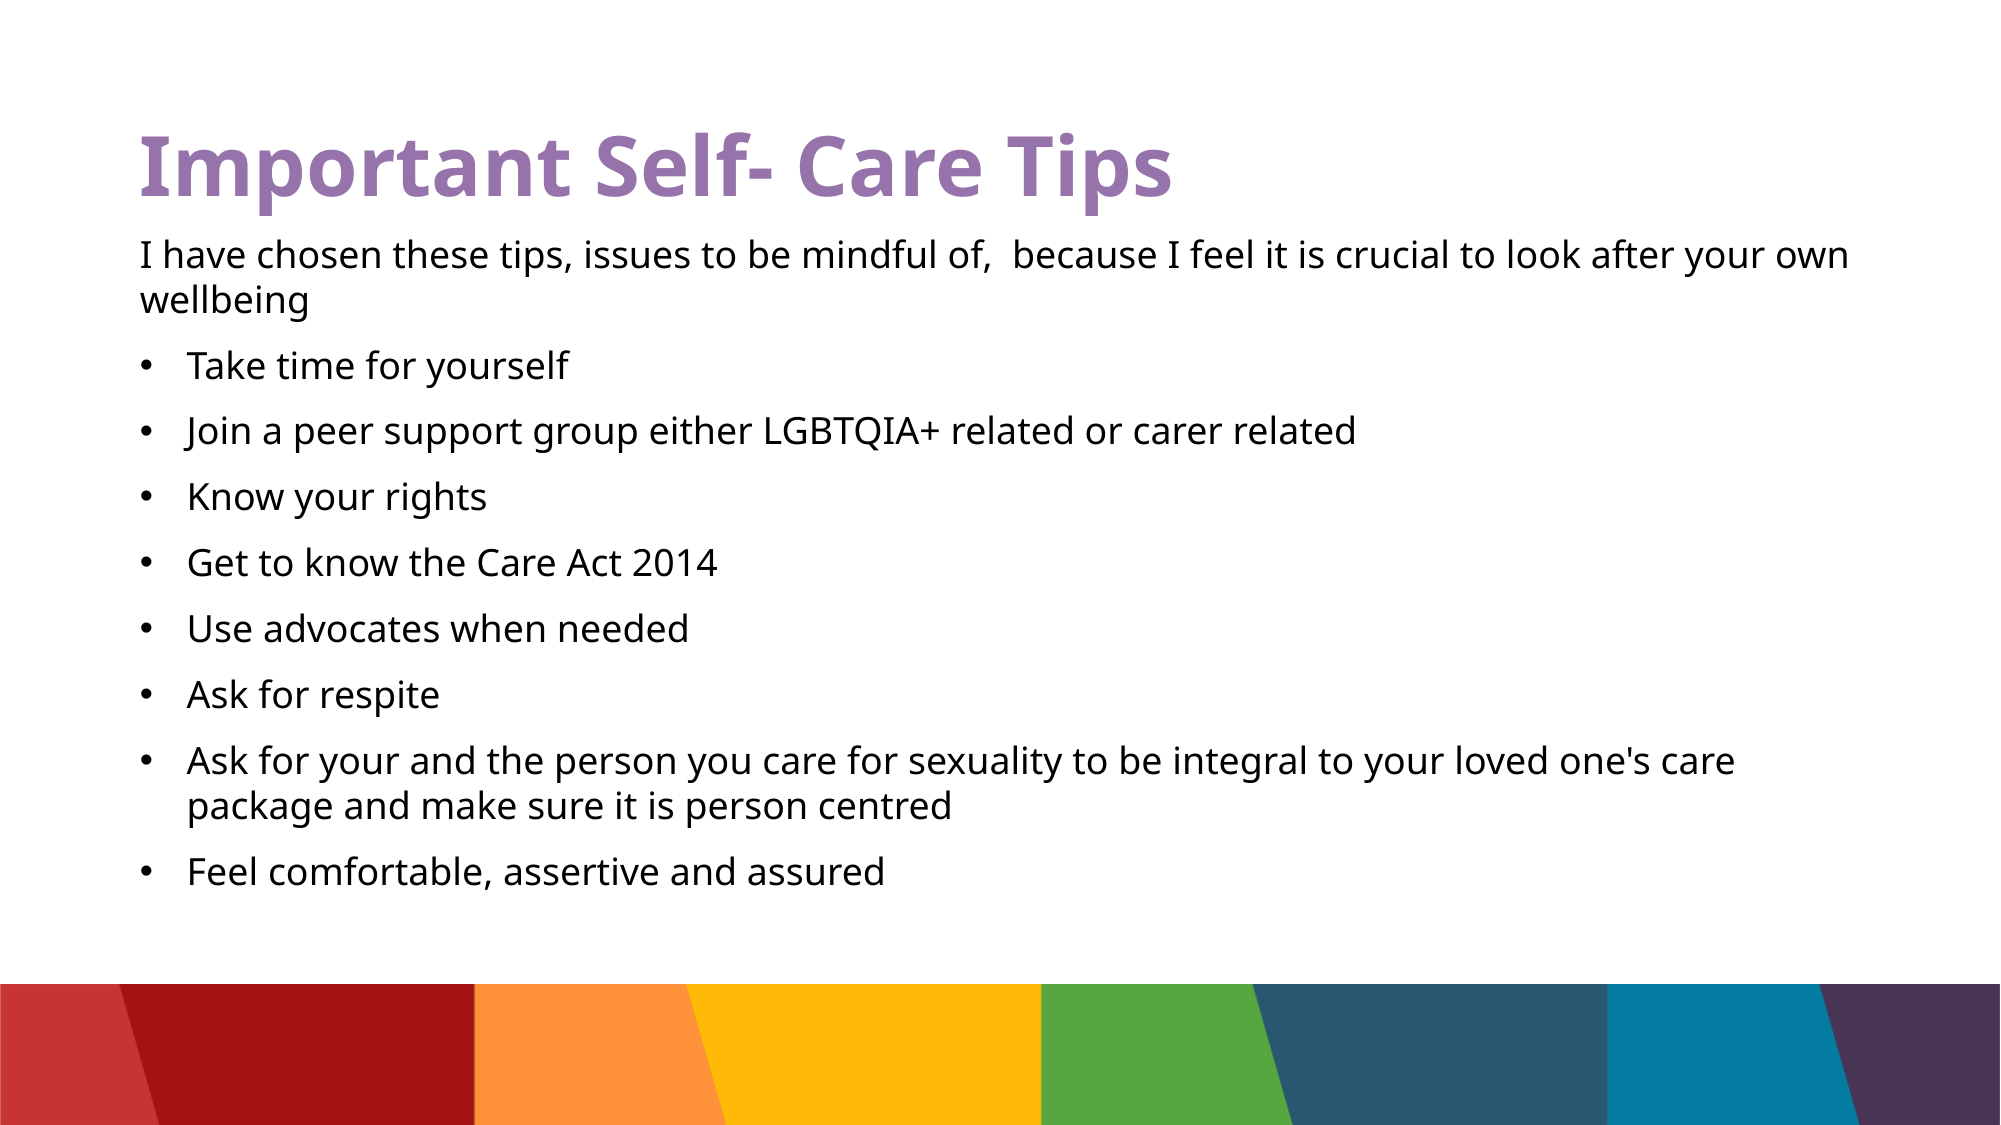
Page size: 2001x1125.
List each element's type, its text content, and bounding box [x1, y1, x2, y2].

list I have chosen these tips, issues to be mindful of, because I feel it is crucial to look after your own wellbeing Take time for yourself Join a peer support group either LGBTQIA+ related or carer related Know your rights Get to know the Care Act 2014 Use advocates when needed Ask for respite Ask for your and the person you care for sexuality to be integral to your loved one's care package and make sure it is person centred Feel comfortable, assertive and assured [125, 223, 1875, 376]
picture [1820, 984, 2000, 1125]
title Important Self- Care Tips [125, 117, 1863, 223]
picture [0, 984, 1608, 1125]
